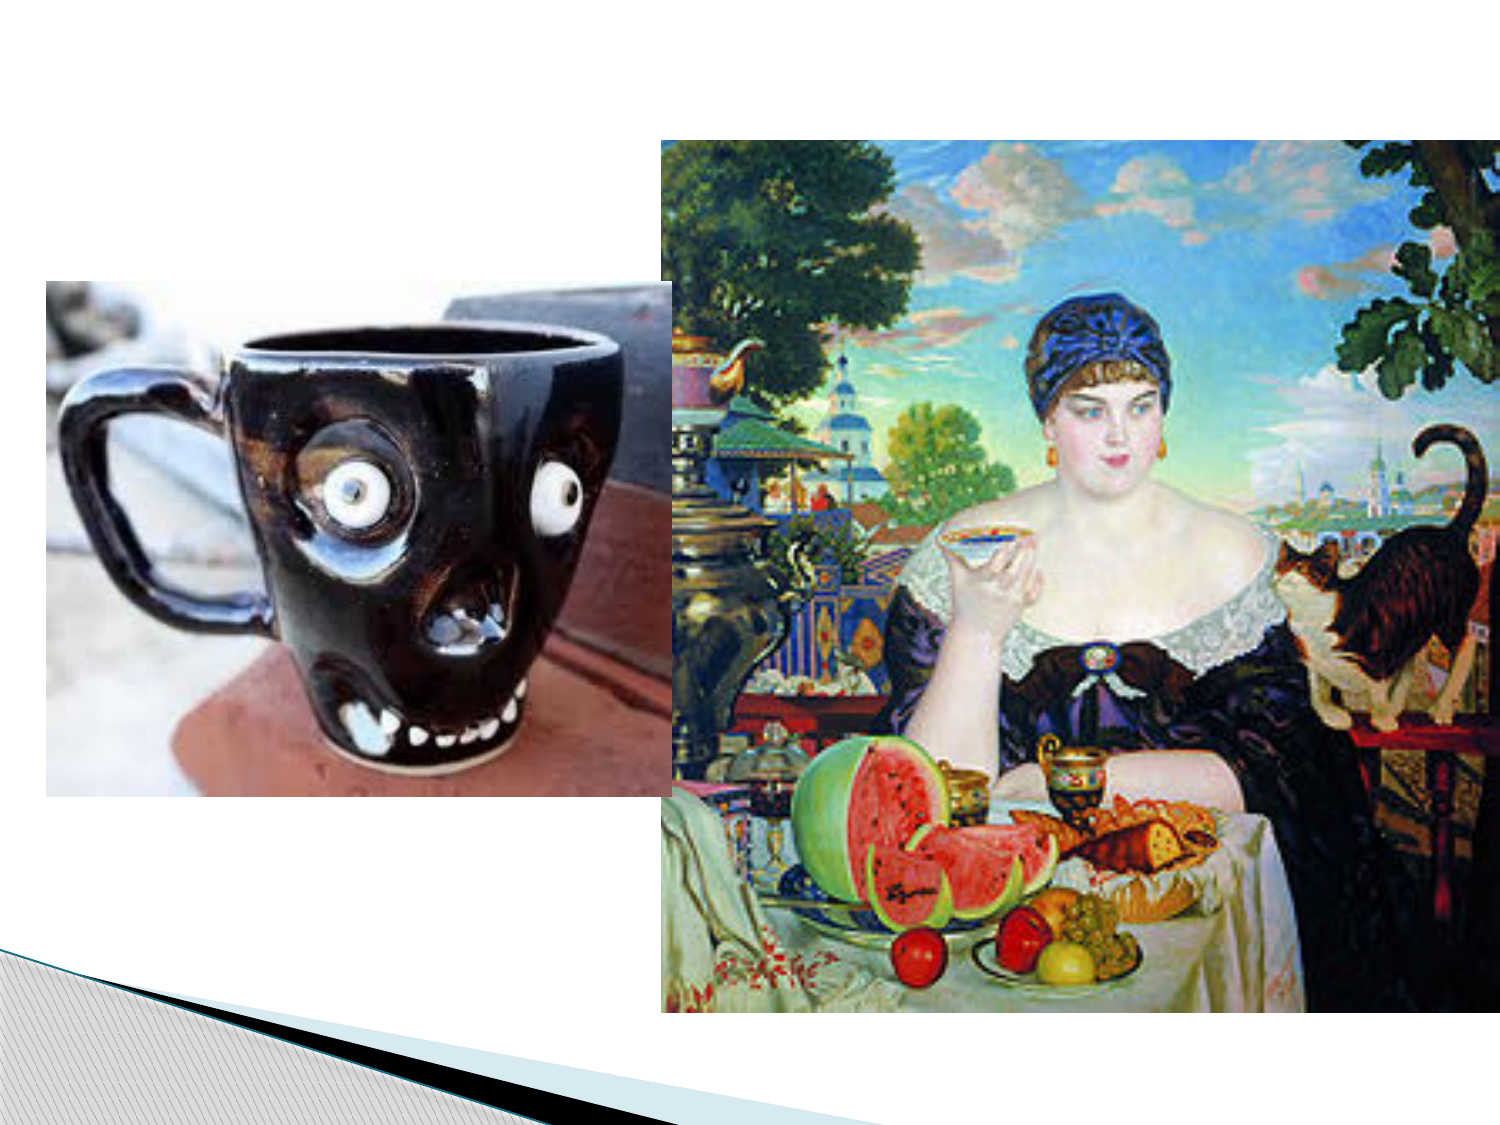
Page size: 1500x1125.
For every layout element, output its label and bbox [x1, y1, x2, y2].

list [660, 140, 1500, 1014]
picture [46, 280, 672, 798]
